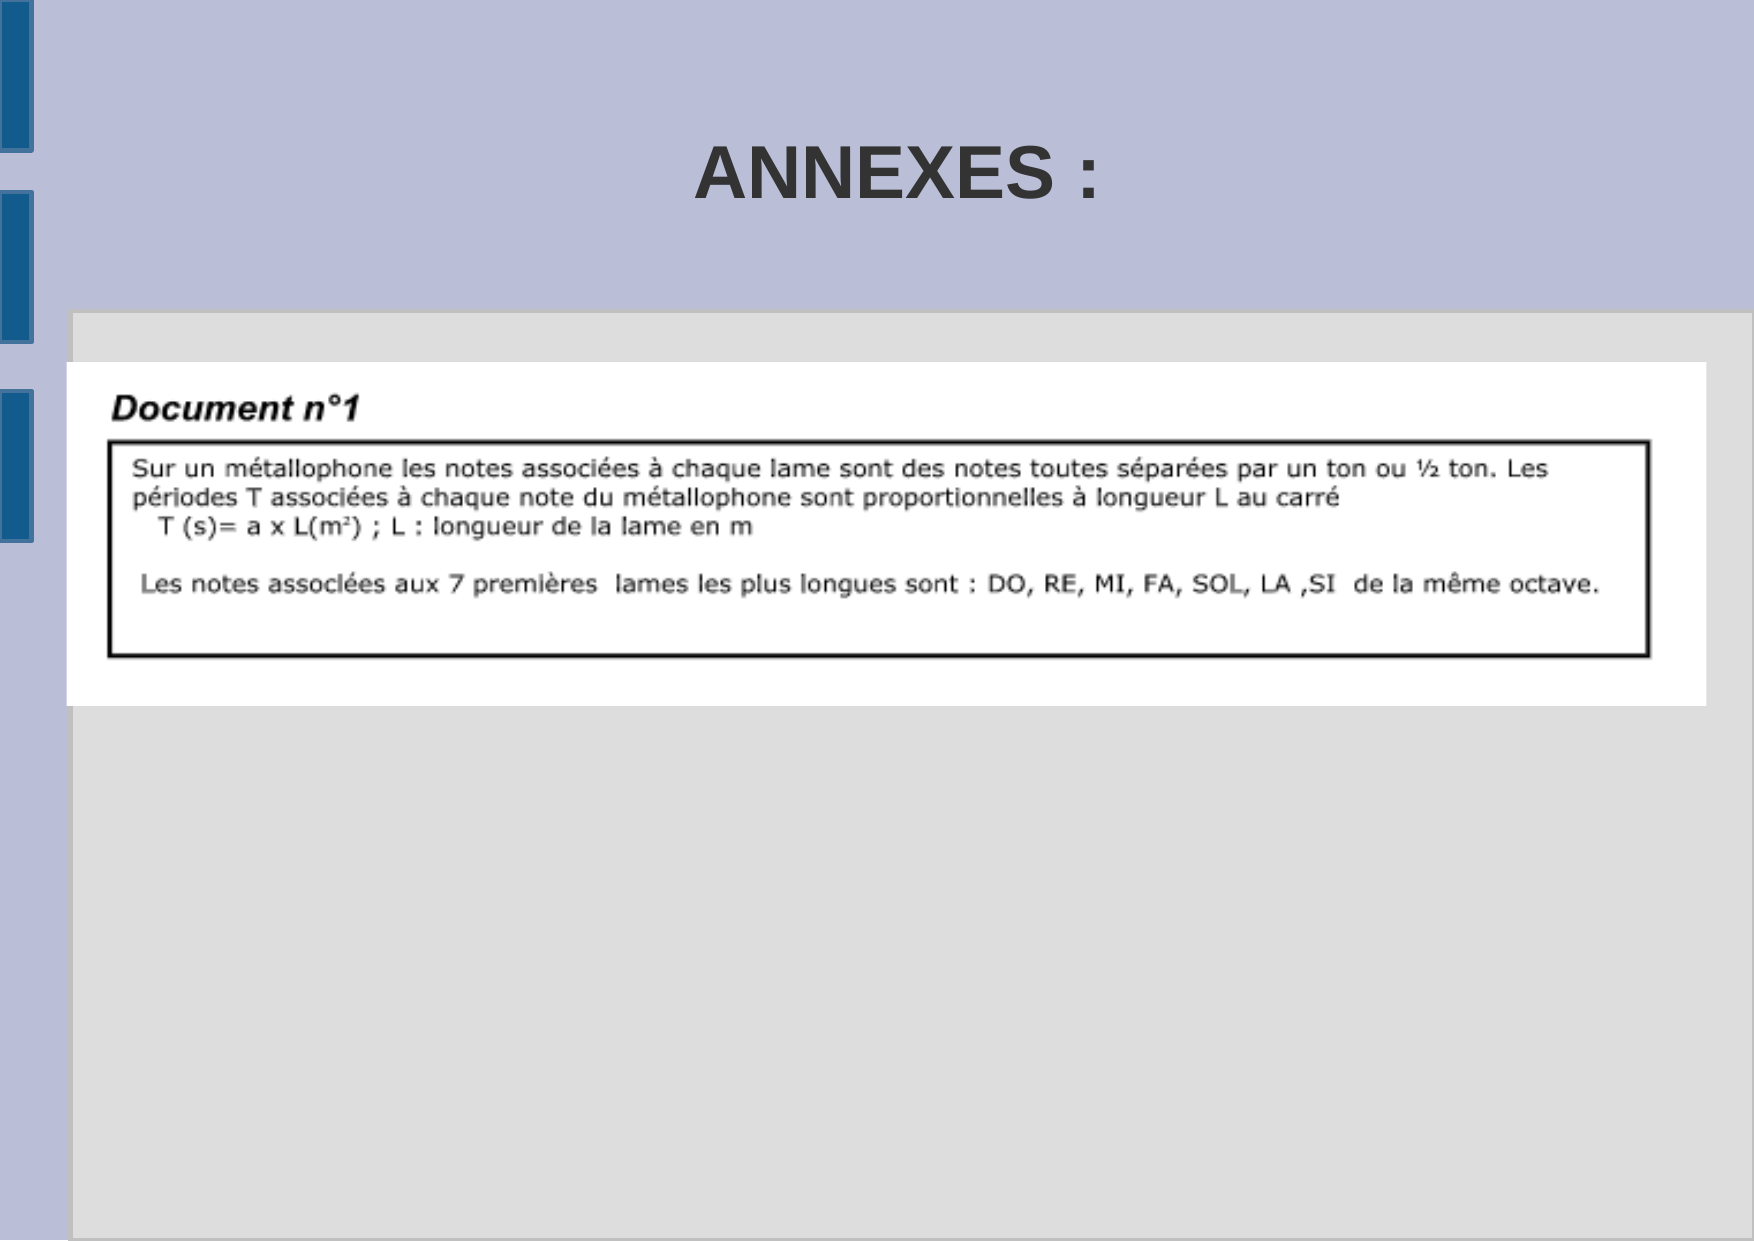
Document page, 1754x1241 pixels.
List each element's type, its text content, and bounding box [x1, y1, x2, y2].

title ANNEXES : [148, 64, 1647, 272]
picture [66, 362, 1707, 706]
